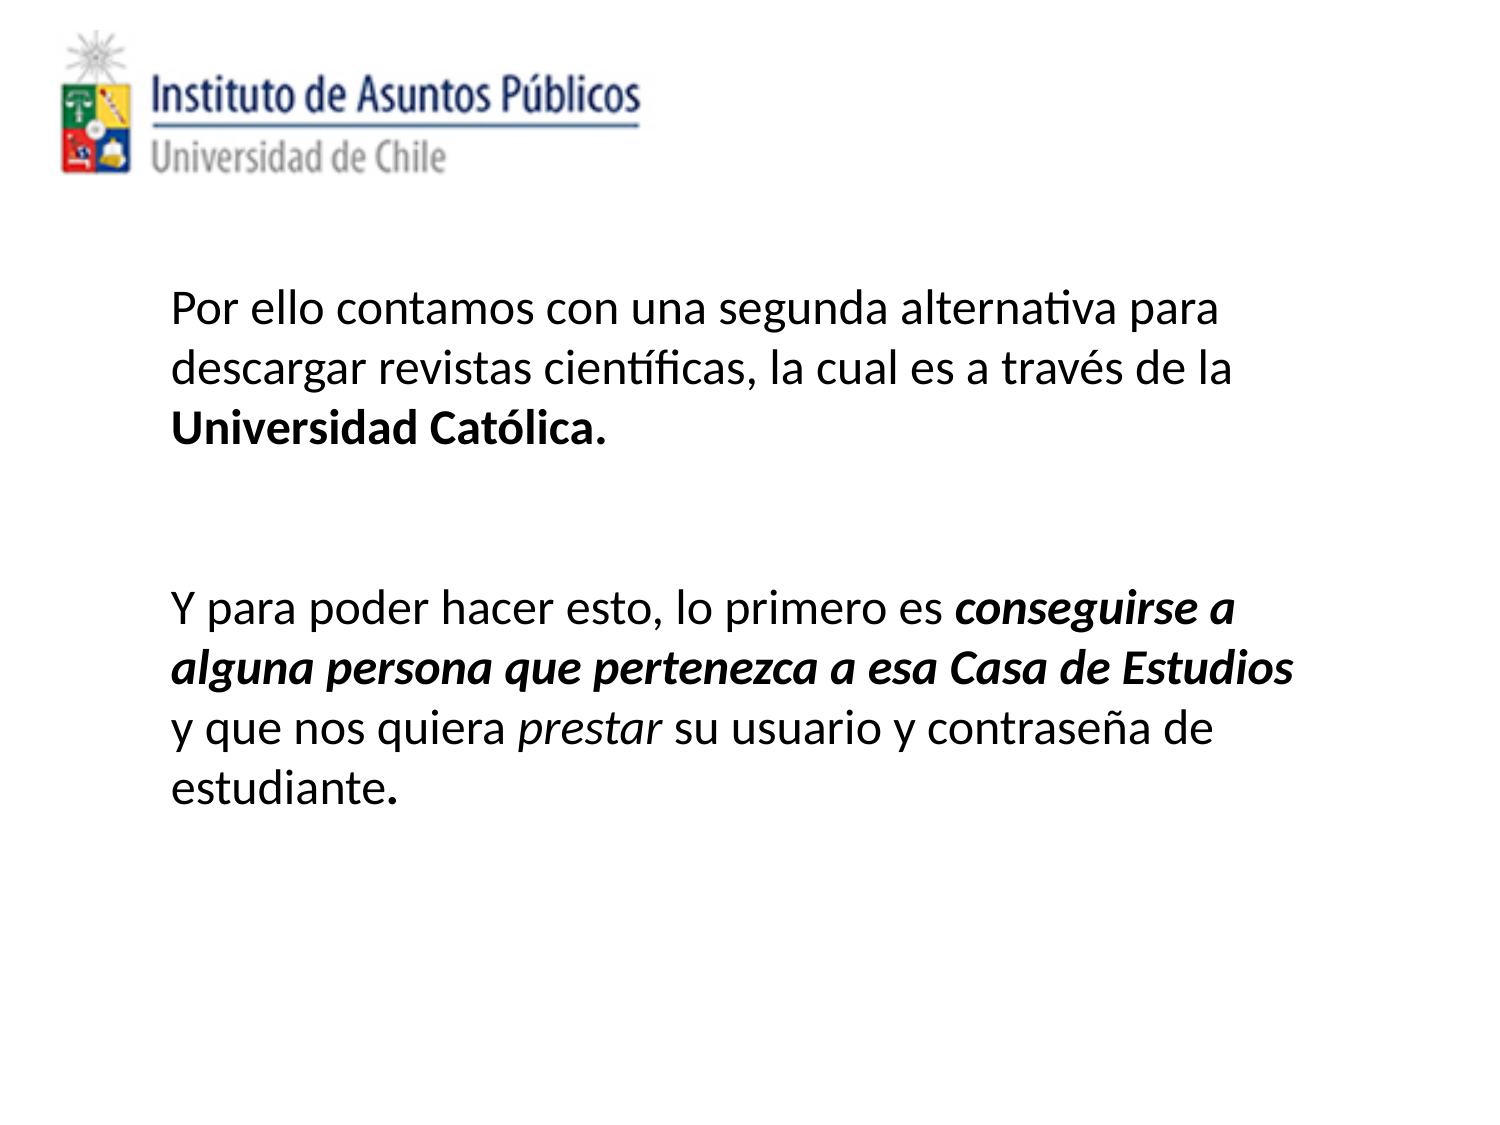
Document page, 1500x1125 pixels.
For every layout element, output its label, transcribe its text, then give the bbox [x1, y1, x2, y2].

text_box Por ello contamos con una segunda alternativa para descargar revistas científicas, la cual es a través de la Universidad Católica. Y para poder hacer esto, lo primero es conseguirse a alguna persona que pertenezca a esa Casa de Estudios y que nos quiera prestar su usuario y contraseña de estudiante. [156, 267, 1338, 867]
picture [29, 30, 705, 209]
